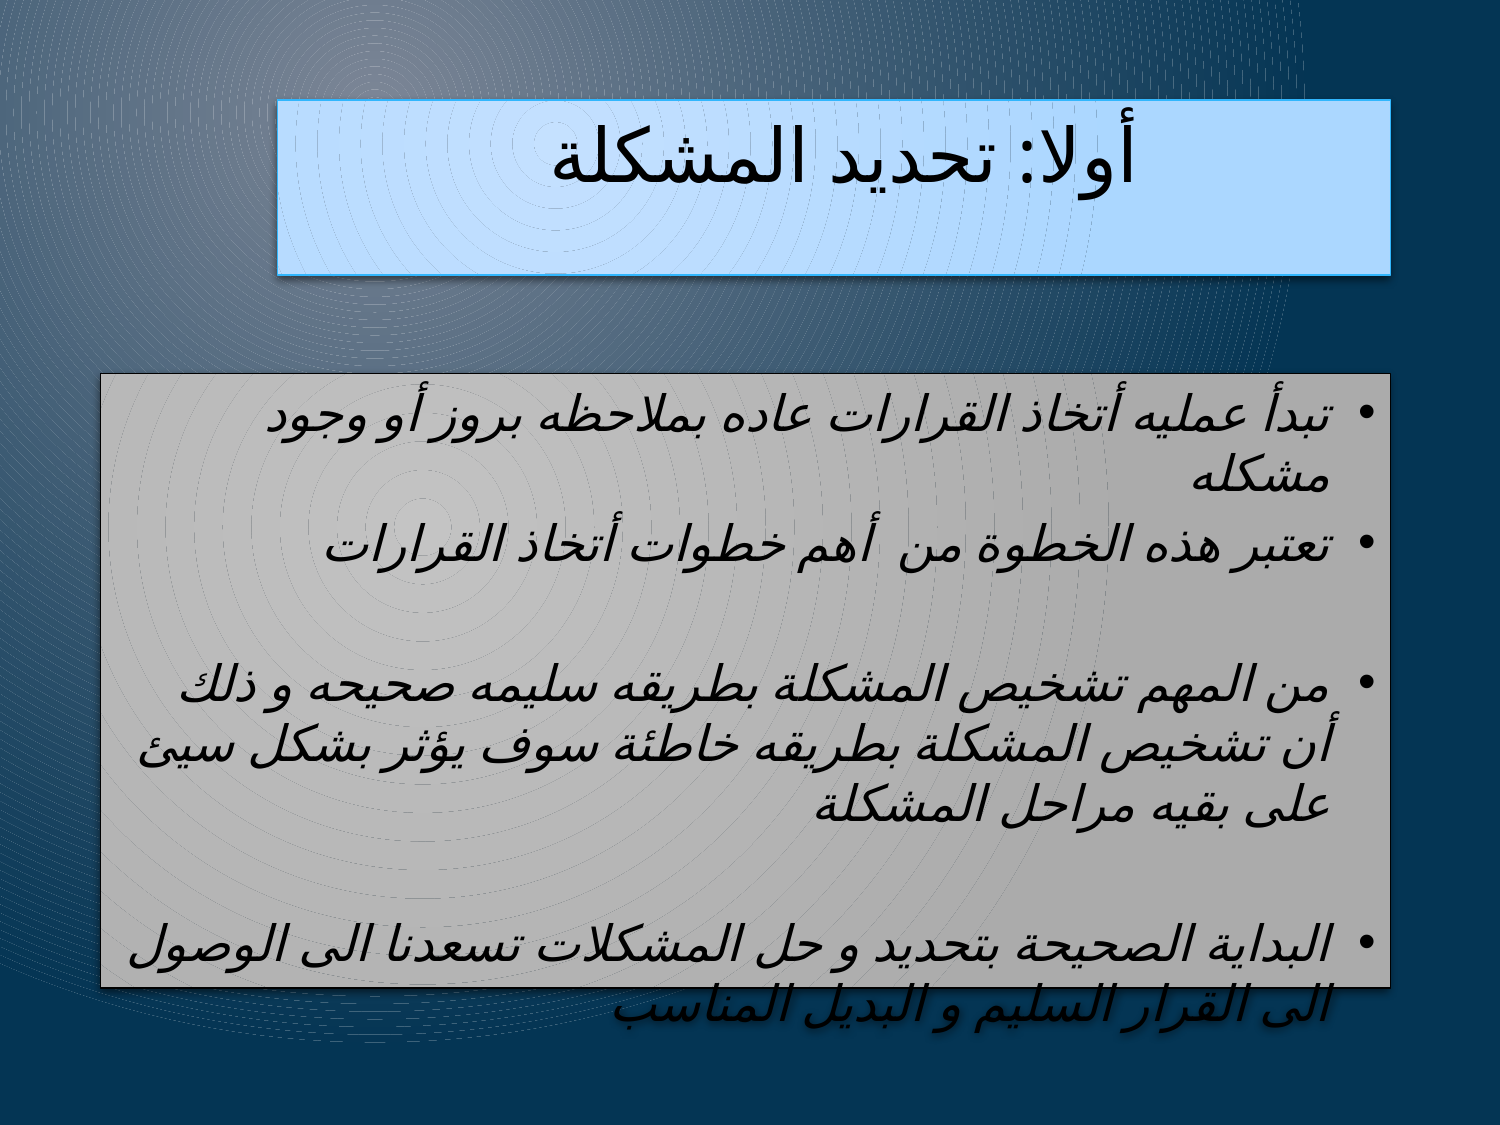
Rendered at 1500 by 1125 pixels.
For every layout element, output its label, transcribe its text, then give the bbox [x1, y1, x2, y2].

list تبدأ عمليه أتخاذ القرارات عاده بملاحظه بروز أو وجود مشكله تعتبر هذه الخطوة من أهم خطوات أتخاذ القرارات من المهم تشخيص المشكلة بطريقه سليمه صحيحه و ذلك أن تشخيص المشكلة بطريقه خاطئة سوف يؤثر بشكل سيئ على بقيه مراحل المشكلة البداية الصحيحة بتحديد و حل المشكلات تسعدنا الى الوصول الى القرار السليم و البديل المناسب [100, 373, 1391, 989]
title أولا: تحديد المشكلة [277, 99, 1391, 276]
